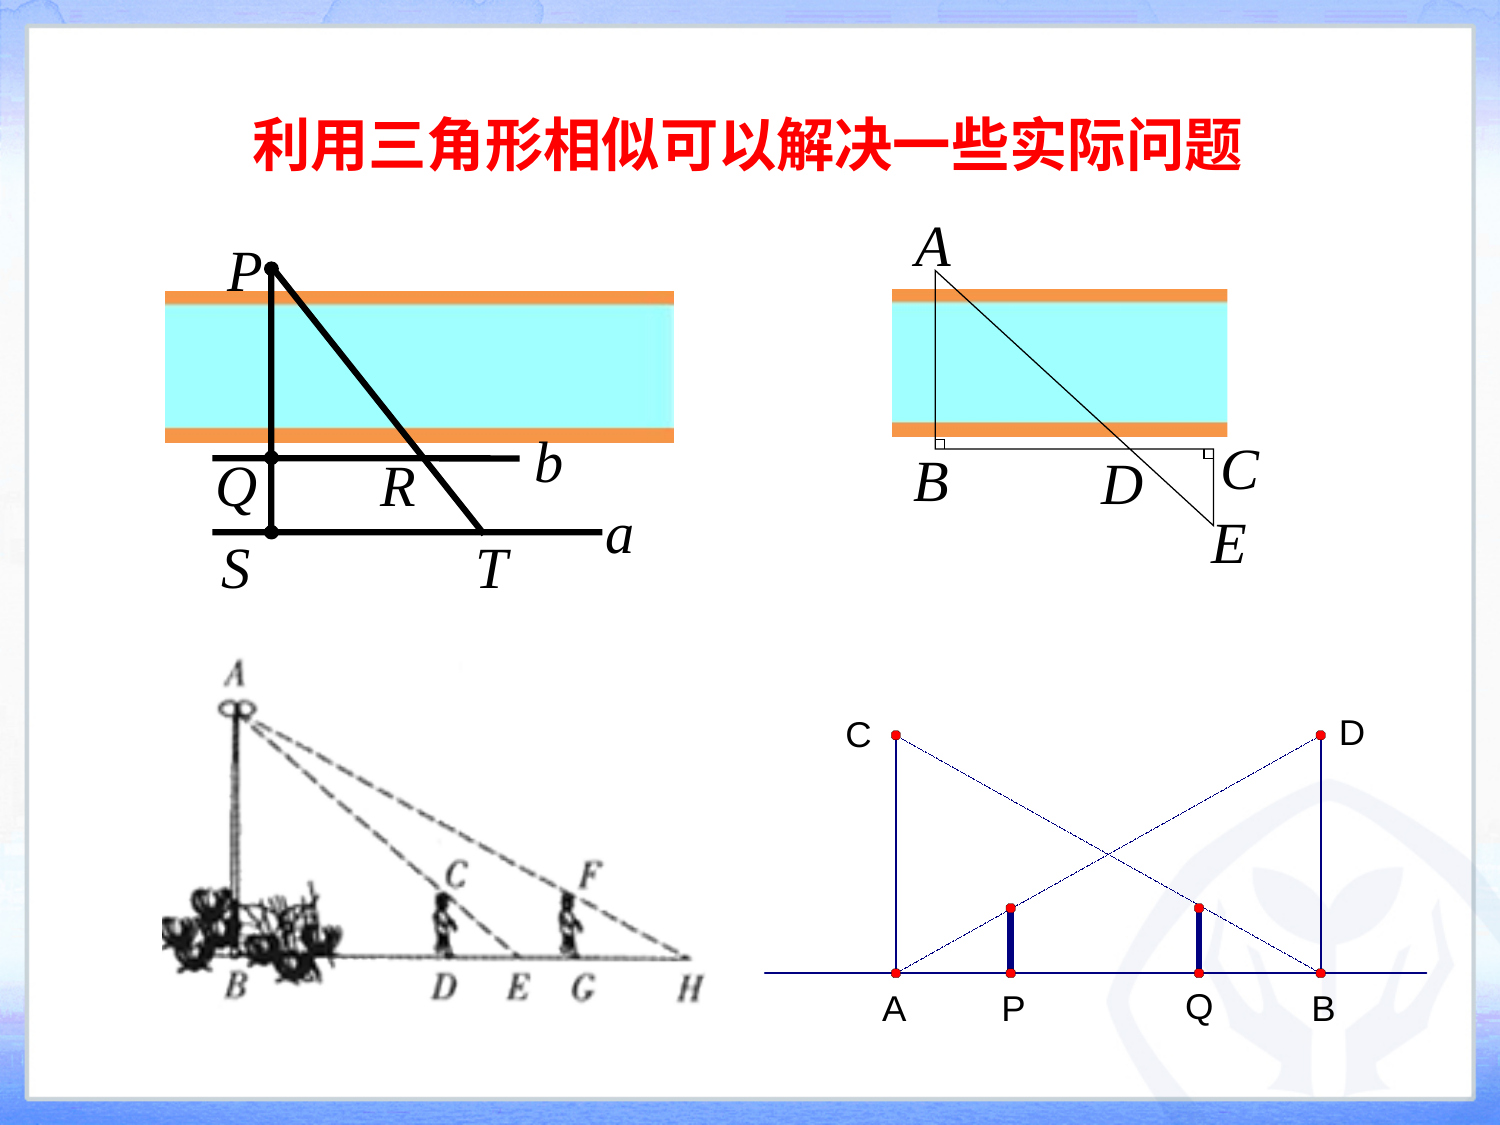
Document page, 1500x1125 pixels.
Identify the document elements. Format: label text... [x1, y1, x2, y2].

text_box S [206, 522, 296, 609]
text_box 利用三角形相似可以解决一些实际问题 [237, 99, 1313, 186]
text_box T [460, 522, 550, 609]
picture [0, 0, 1500, 1125]
text_box R [366, 451, 473, 526]
text_box b [519, 451, 626, 502]
text_box P [212, 224, 331, 289]
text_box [862, 200, 1288, 584]
text_box a [590, 487, 697, 573]
text_box Q [200, 451, 307, 526]
text_box [265, 262, 278, 275]
